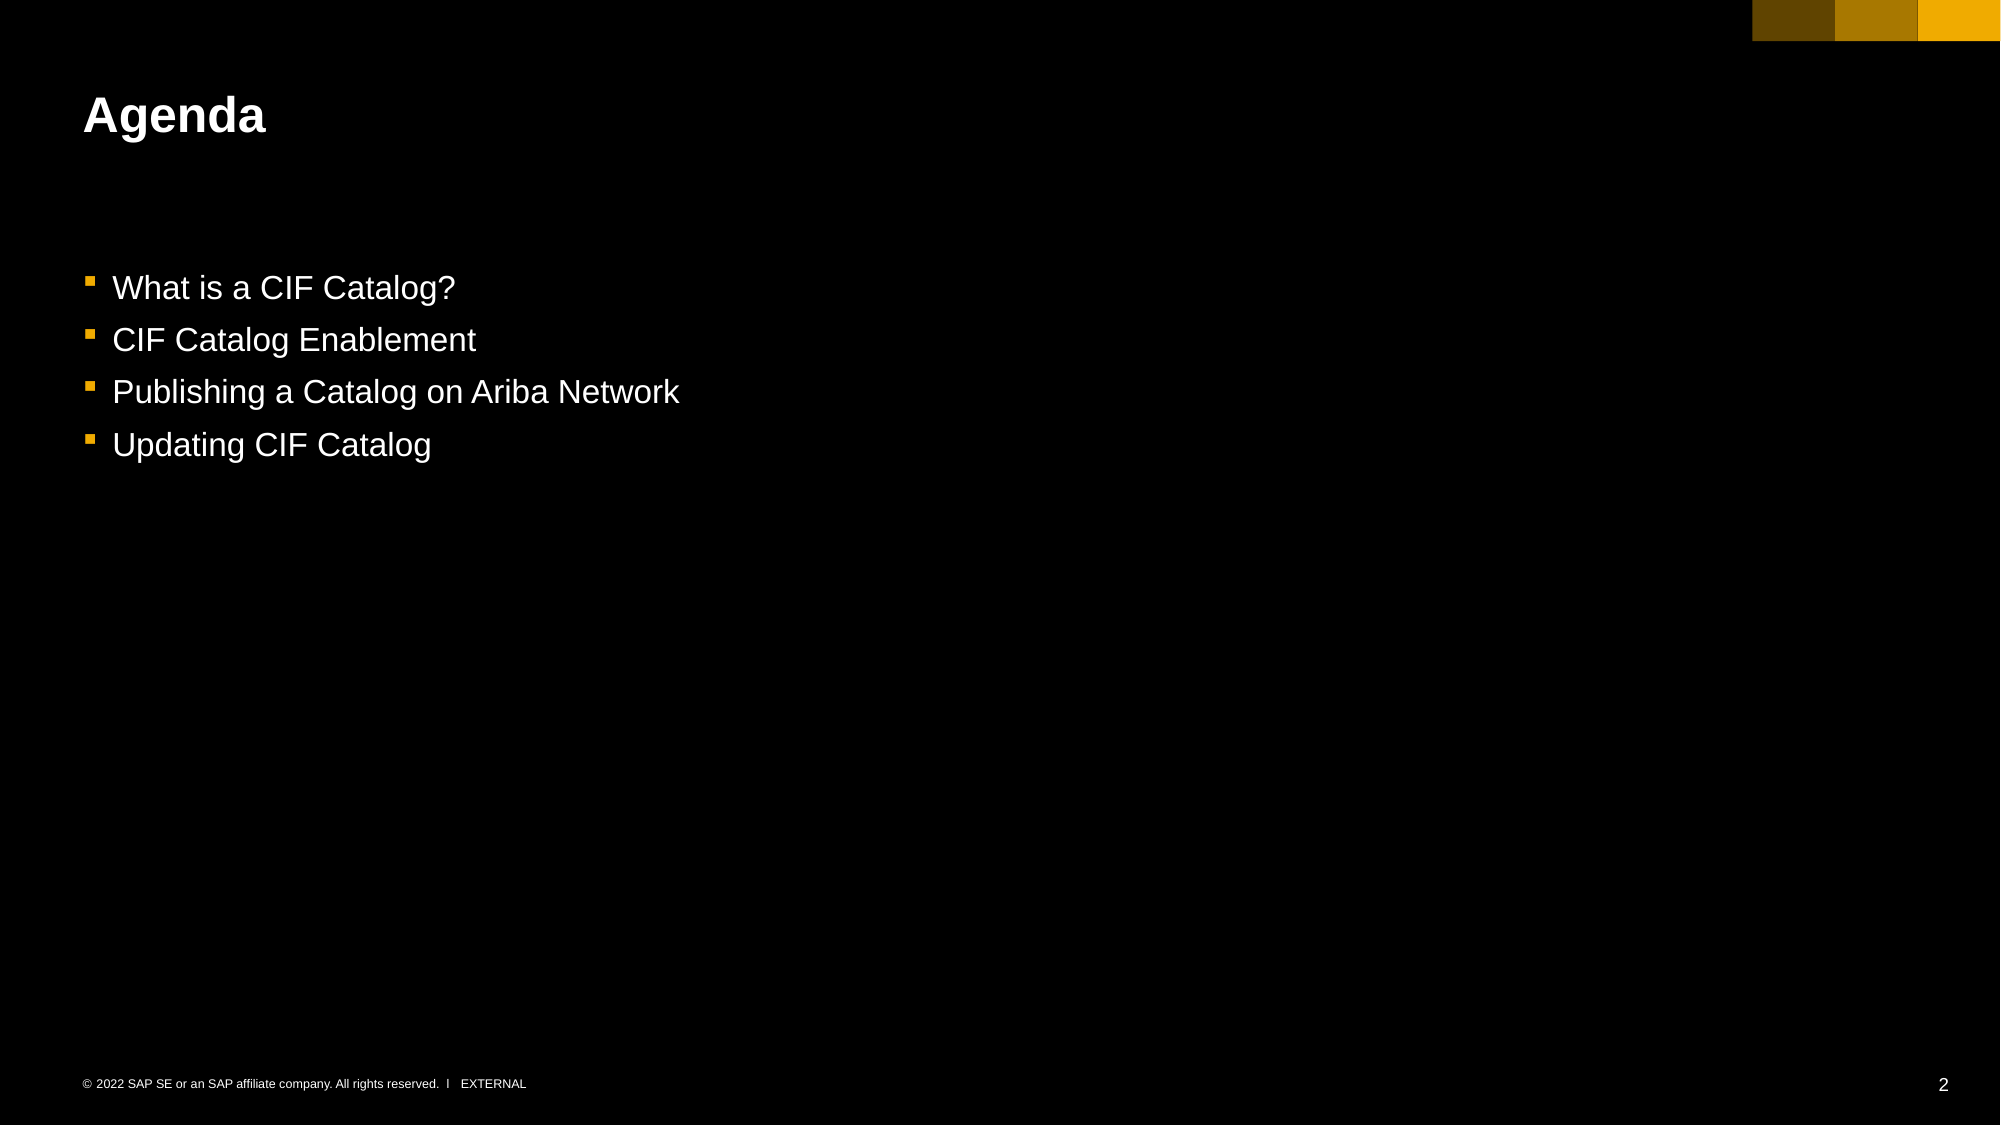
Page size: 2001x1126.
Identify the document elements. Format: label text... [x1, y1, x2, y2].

list What is a CIF Catalog? CIF Catalog Enablement Publishing a Catalog on Ariba Network Updating CIF Catalog [82, 265, 1918, 960]
title Agenda [82, 82, 1918, 144]
